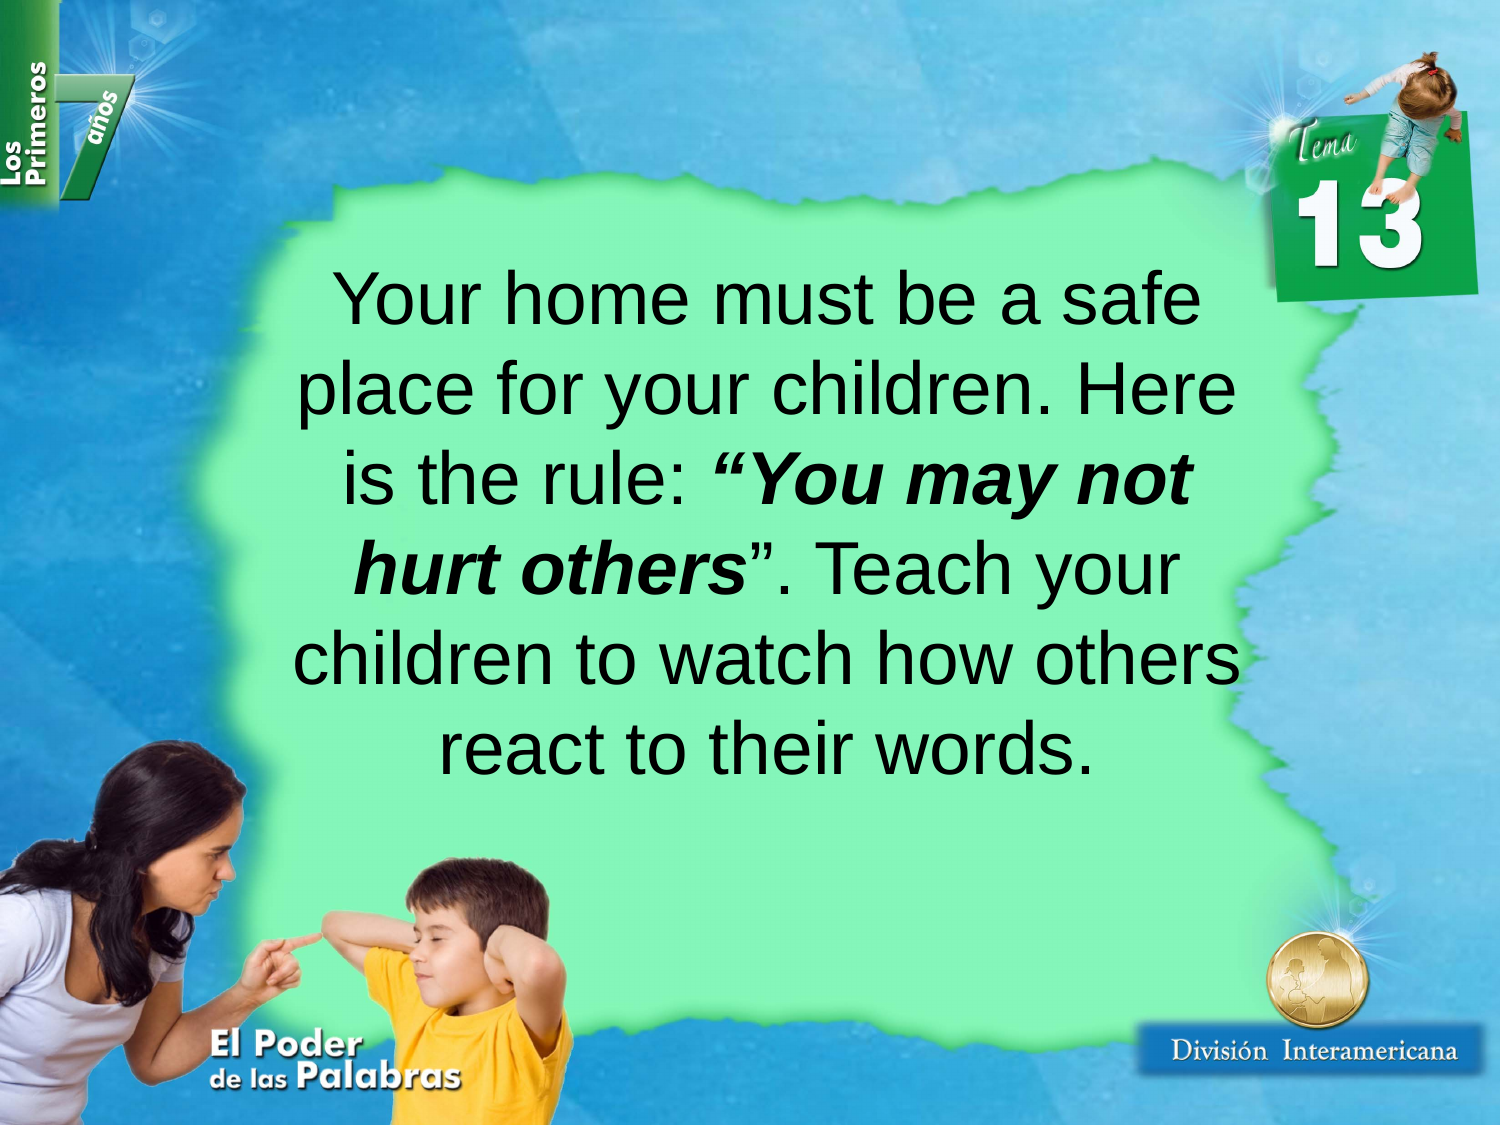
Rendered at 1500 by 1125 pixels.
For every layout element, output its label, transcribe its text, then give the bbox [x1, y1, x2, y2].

text_box Your home must be a safe place for your children. Here is the rule: “You may not hurt others”. Teach your children to watch how others react to their words. [277, 241, 1258, 797]
picture [0, 0, 1500, 1125]
